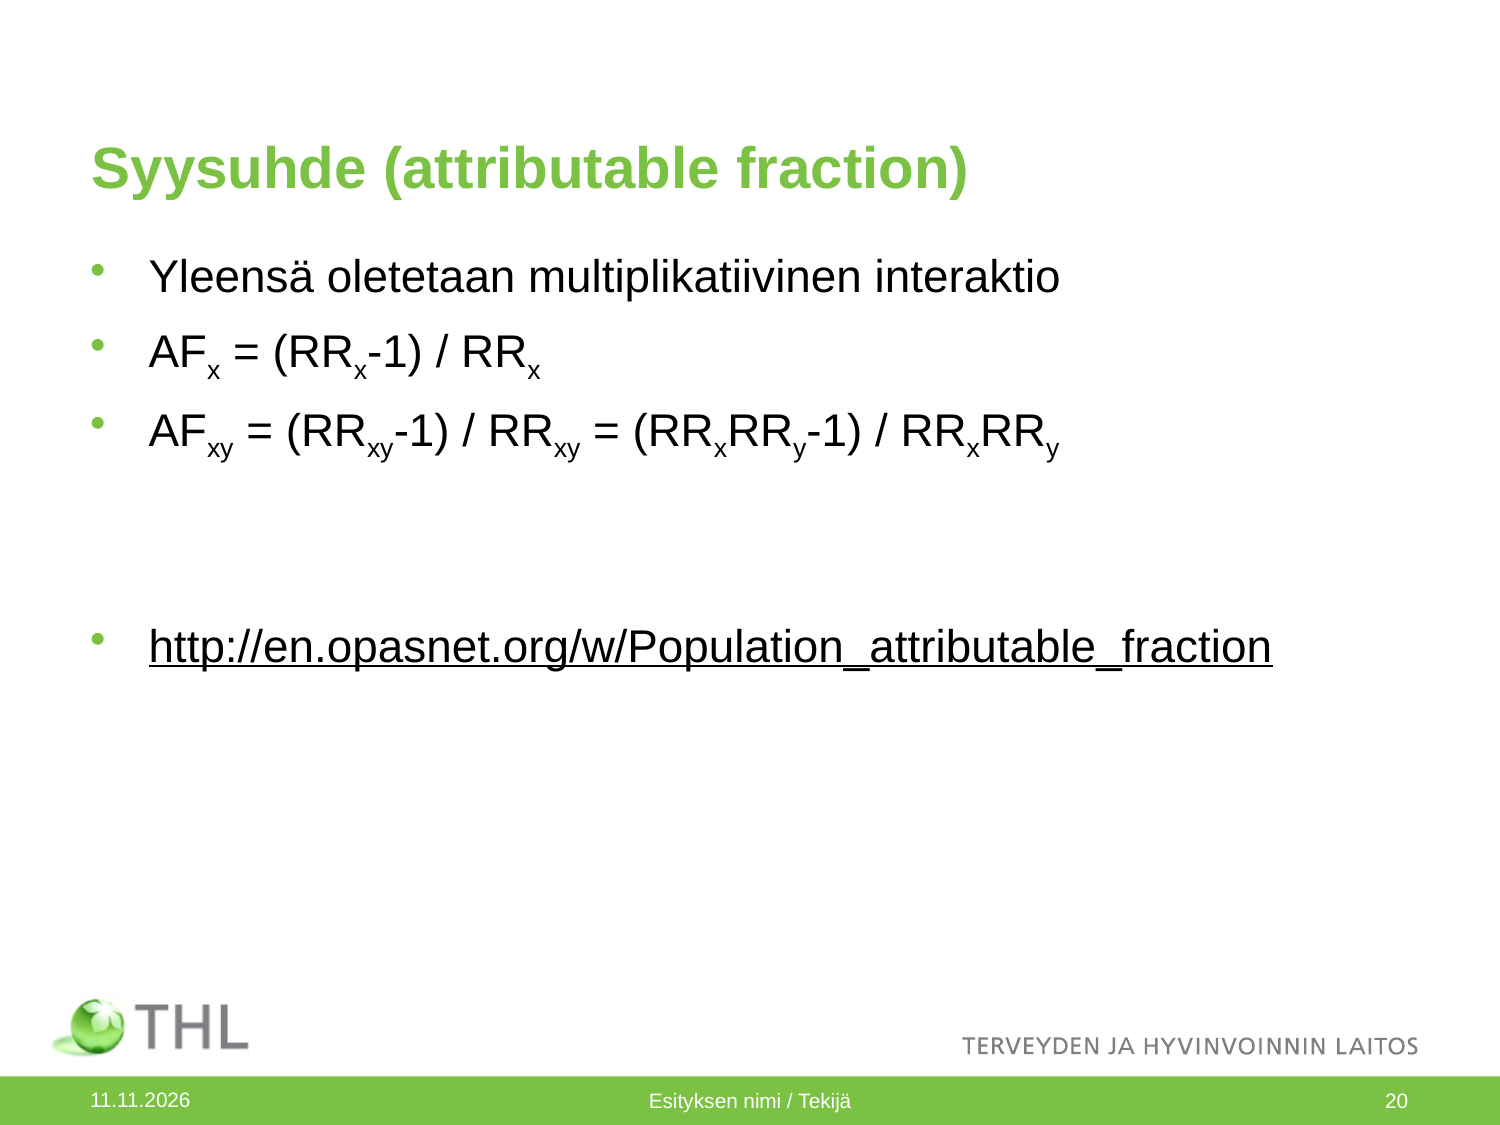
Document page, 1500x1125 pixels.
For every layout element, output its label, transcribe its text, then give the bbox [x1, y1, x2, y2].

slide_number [74, 1080, 255, 1118]
title Syysuhde (attributable fraction) [76, 42, 1424, 209]
slide_number 20 [1245, 1082, 1424, 1118]
picture [24, 983, 275, 1067]
footer Esityksen nimi / Tekijä [253, 1082, 1245, 1118]
list Yleensä oletetaan multiplikatiivinen interaktio AFx = (RRx-1) / RRx AFxy = (RRxy-1) / RRxy = (RRxRRy-1) / RRxRRy http://en.opasnet.org/w/Population_attributable_fraction [74, 243, 1424, 965]
